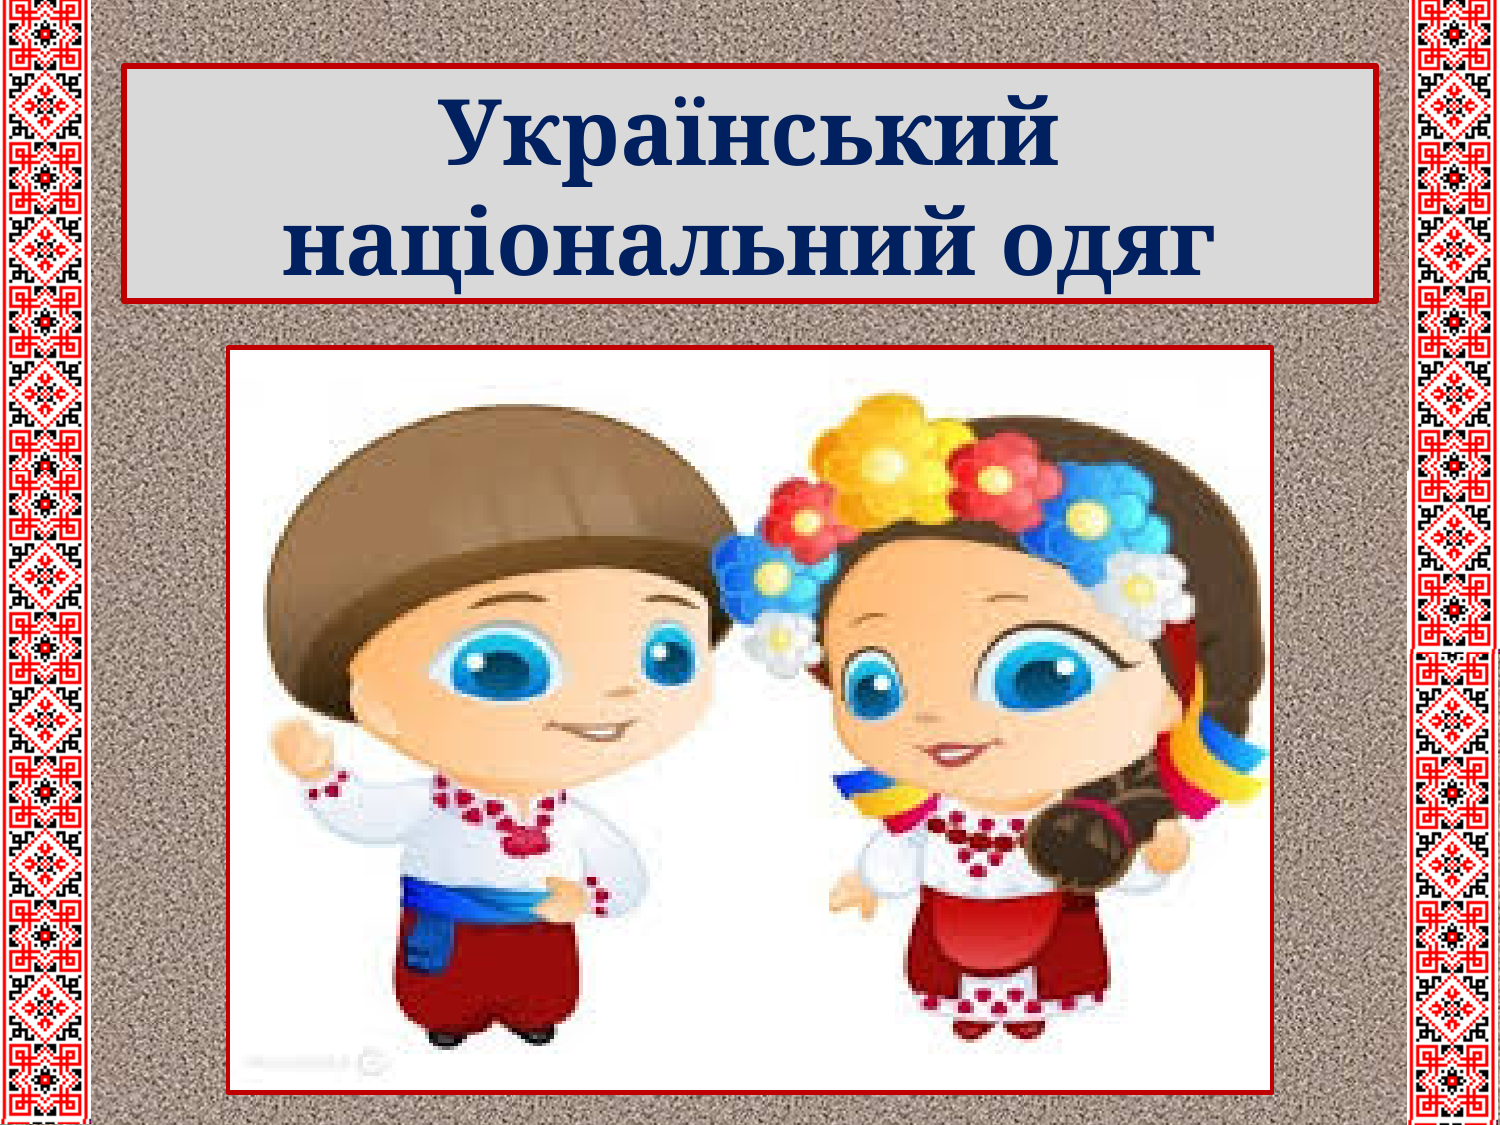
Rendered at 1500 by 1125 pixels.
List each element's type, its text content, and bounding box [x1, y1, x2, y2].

text_box Український національний одяг [123, 66, 1376, 301]
picture [0, 0, 1500, 1125]
